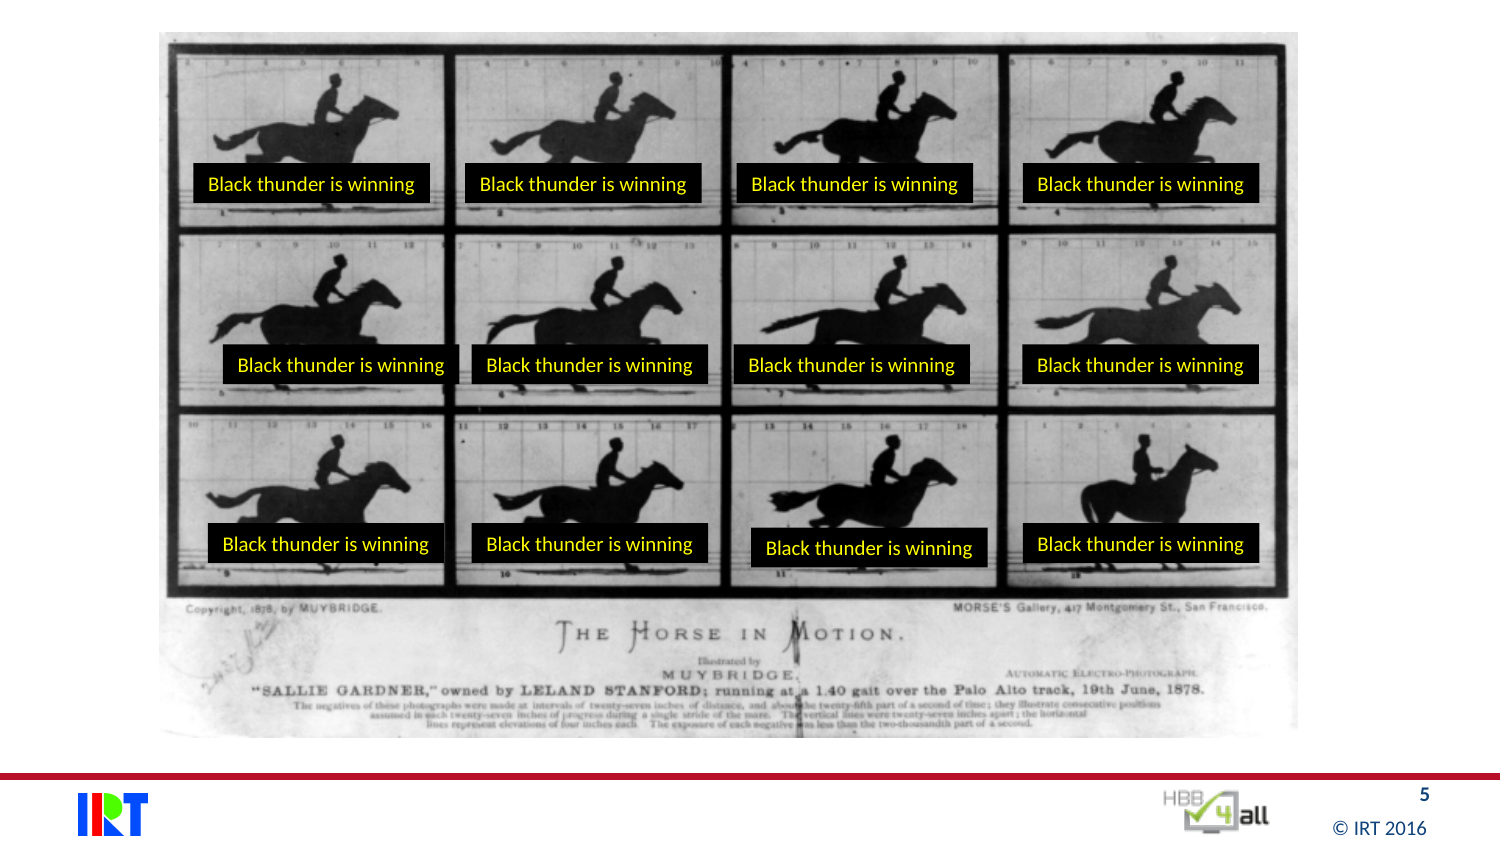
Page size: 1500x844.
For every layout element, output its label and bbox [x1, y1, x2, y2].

text_box [159, 31, 1298, 738]
picture [1163, 787, 1270, 844]
picture [78, 793, 148, 836]
